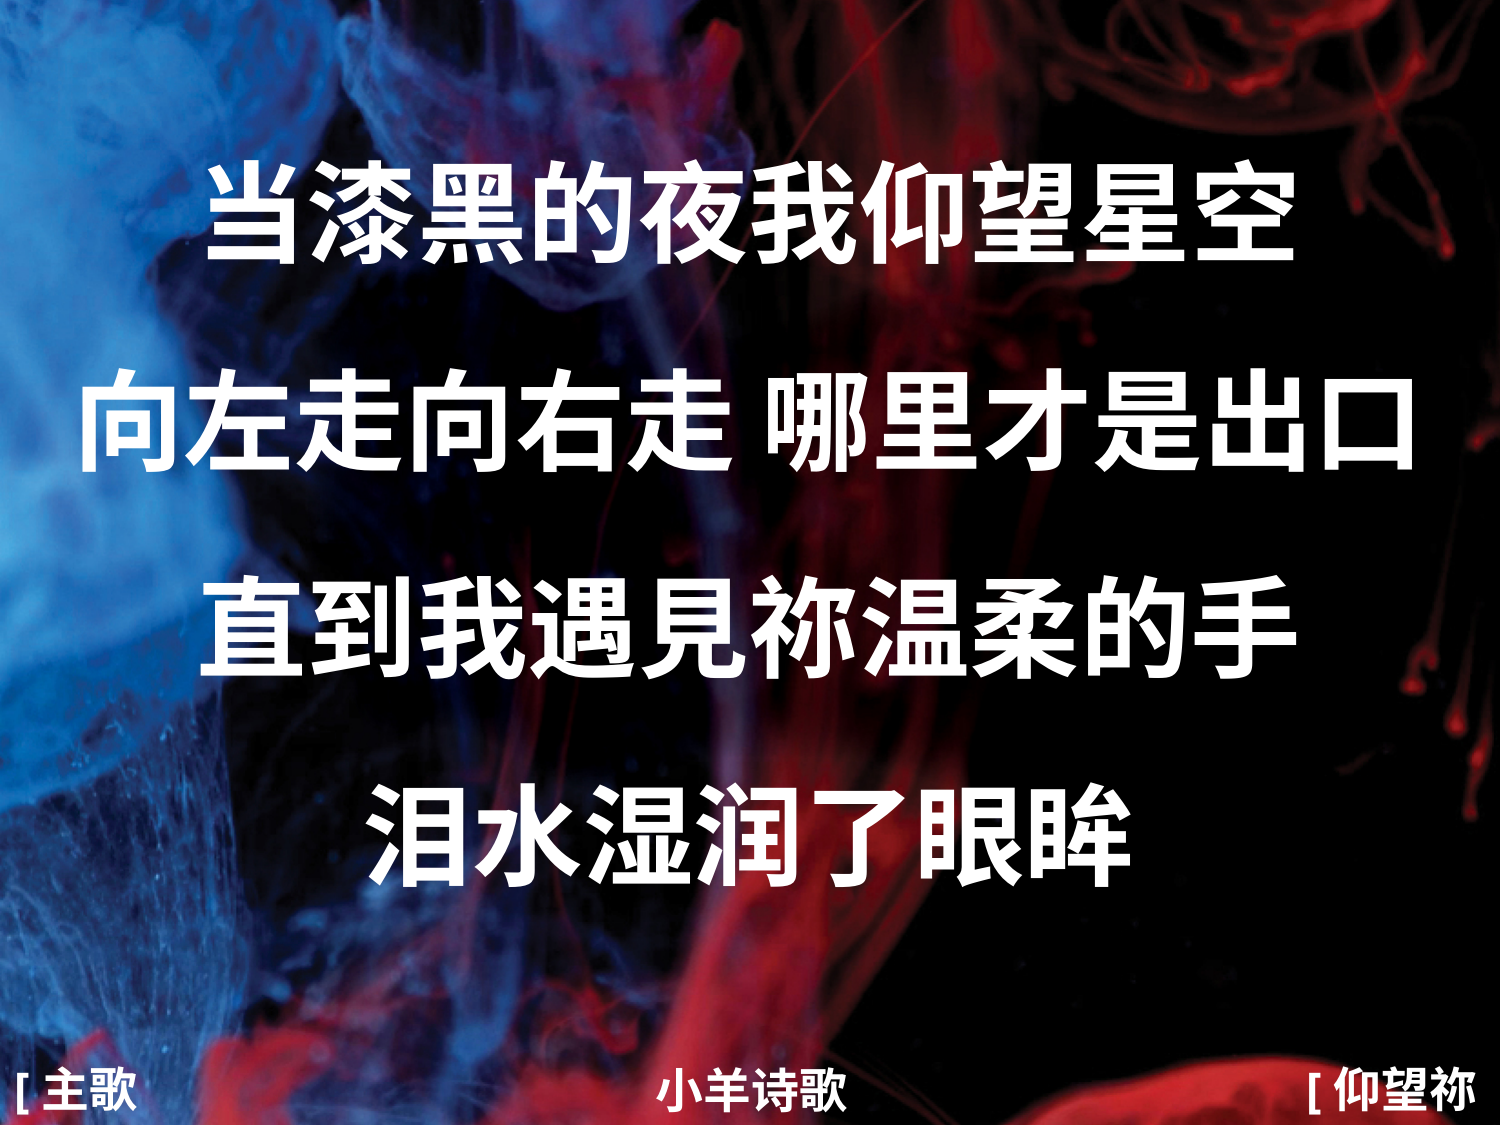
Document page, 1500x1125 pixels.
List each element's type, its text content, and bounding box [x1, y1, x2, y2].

text_box [主歌2] [0, 1051, 205, 1125]
subtitle 小羊诗歌 [205, 1053, 1219, 1125]
text_box 当漆黑的夜我仰望星空 向左走向右走 哪里才是出口 直到我遇見祢温柔的手 泪水湿润了眼眸 [0, 137, 1499, 931]
text_box [仰望祢2/4] [1219, 1051, 1500, 1125]
picture [0, 0, 1500, 1053]
